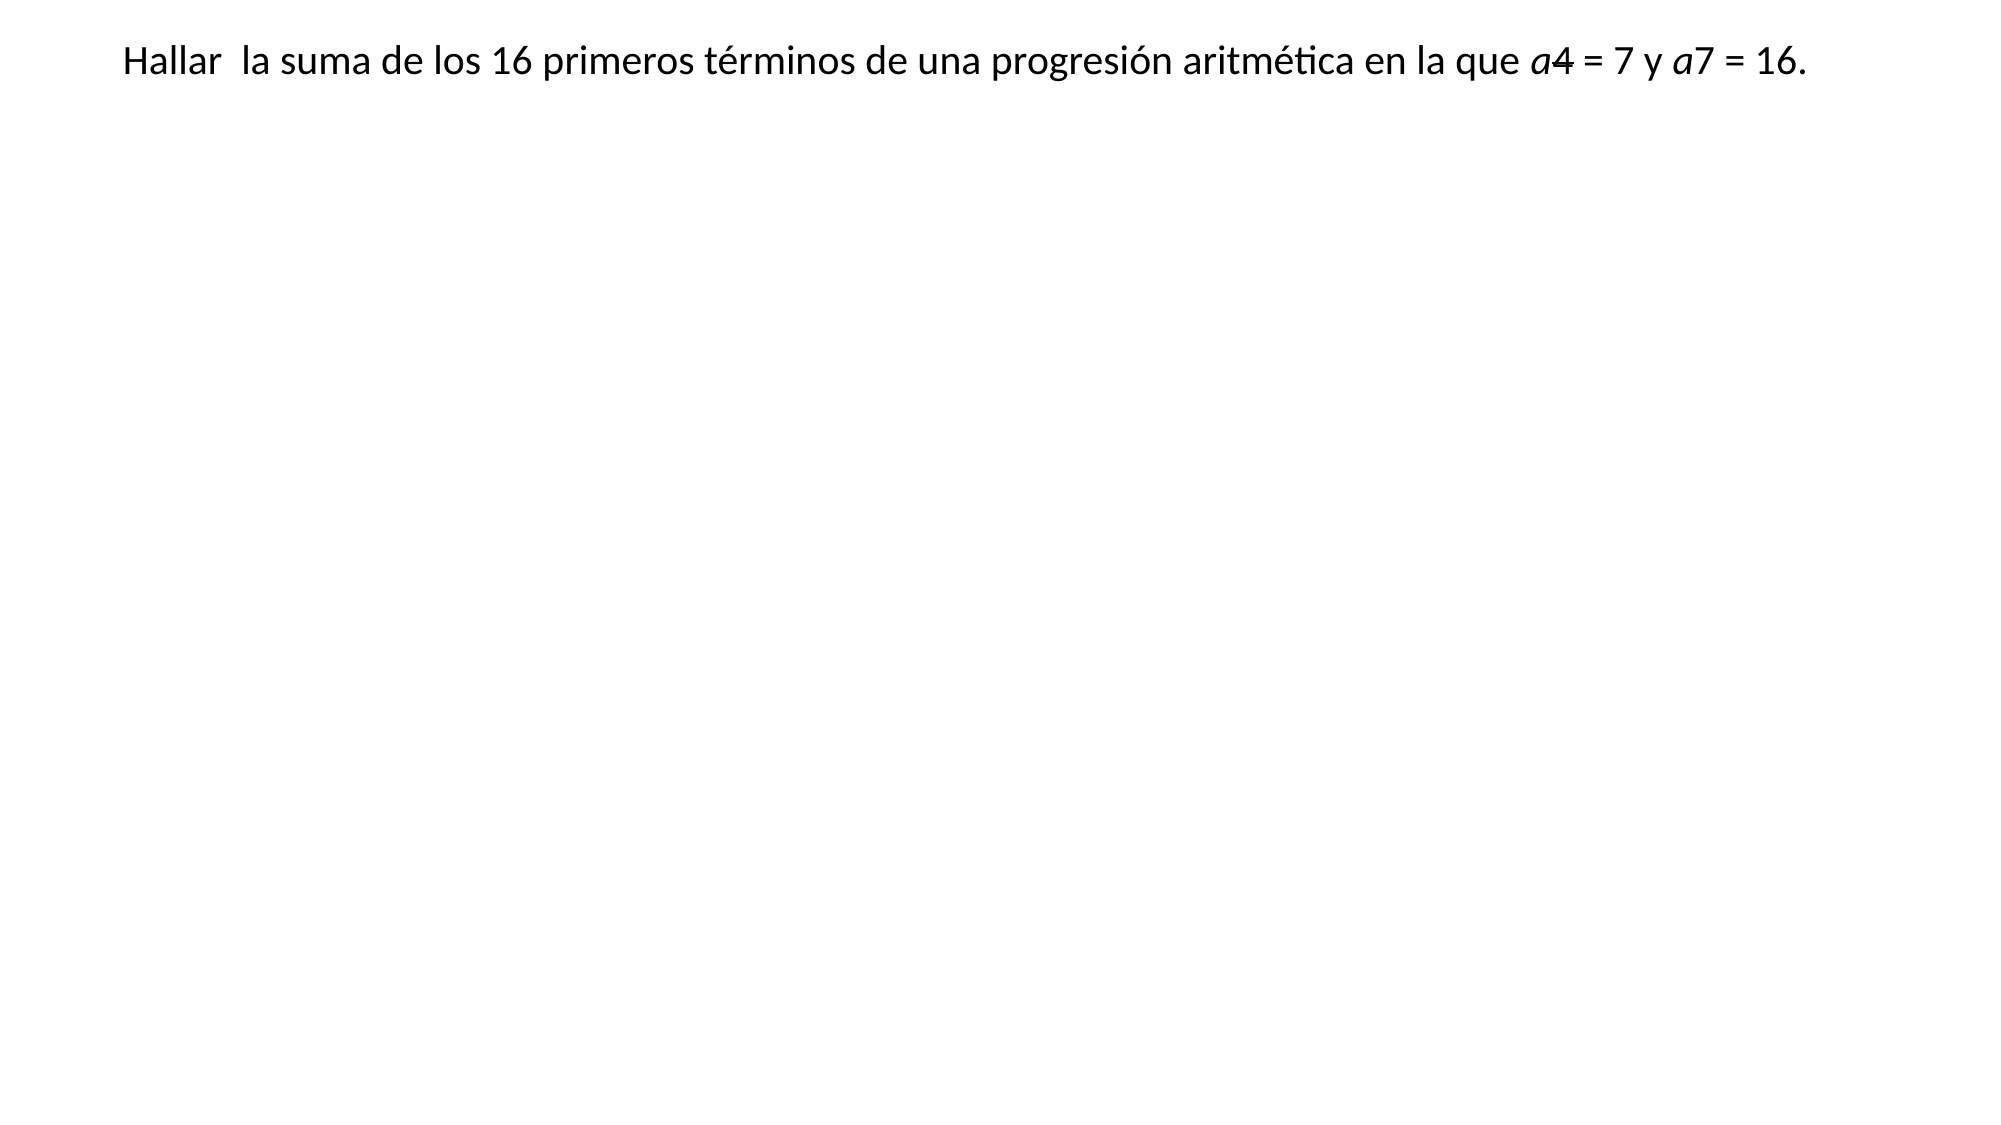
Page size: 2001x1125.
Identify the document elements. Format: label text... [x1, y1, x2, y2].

list Hallar la suma de los 16 primeros términos de una progresión aritmética en la que a4 = 7 y a7 = 16. [107, 31, 1833, 1075]
